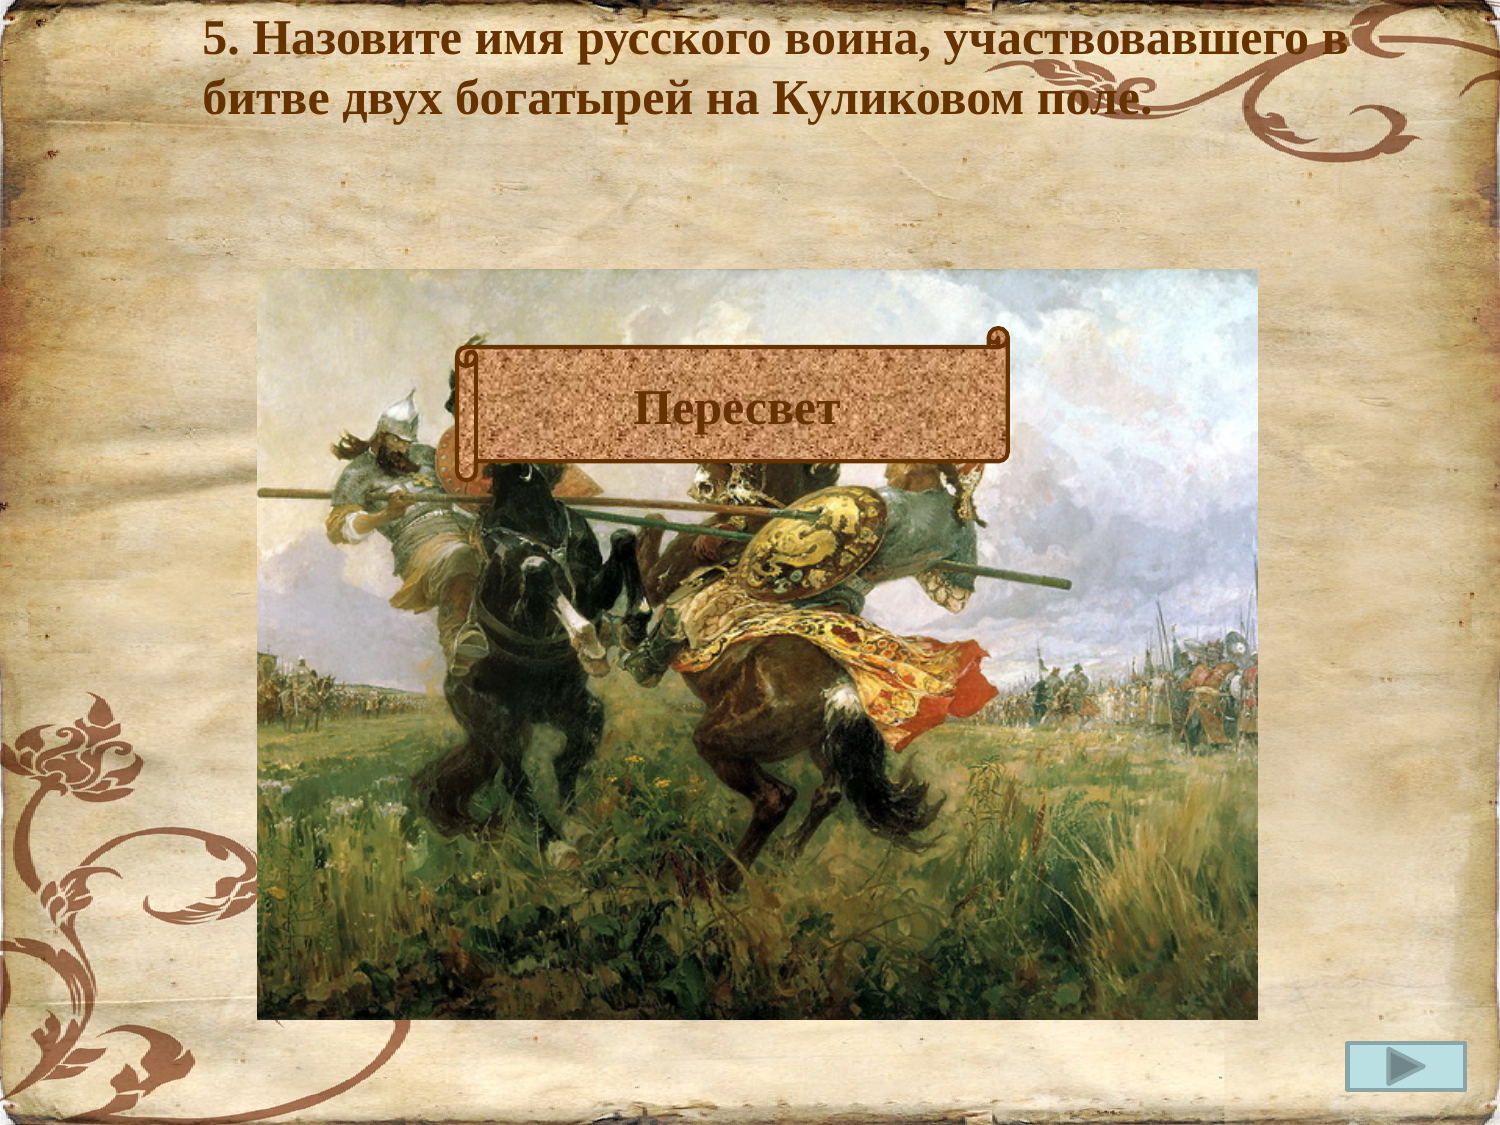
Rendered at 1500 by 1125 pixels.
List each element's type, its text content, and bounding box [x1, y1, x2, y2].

text_box 5. Назовите имя русского воина, участвовавшего в битве двух богатырей на Куликовом поле. [187, 0, 1407, 633]
picture [0, 0, 1500, 1125]
text_box [1345, 1041, 1467, 1092]
